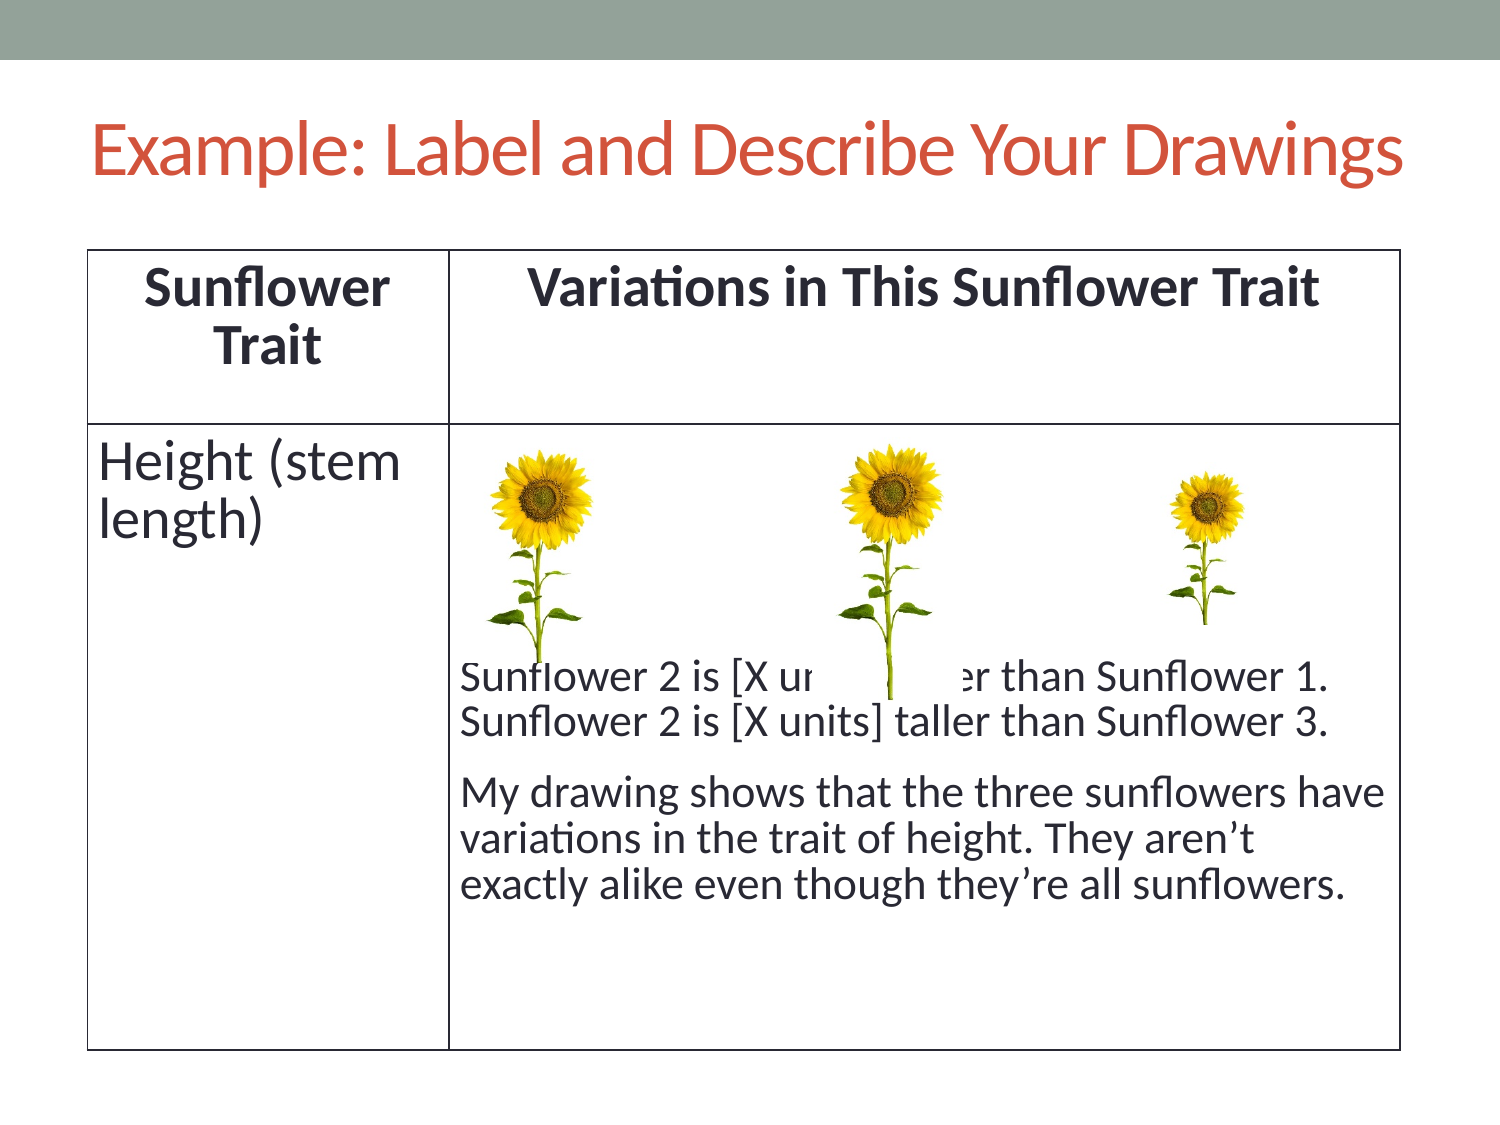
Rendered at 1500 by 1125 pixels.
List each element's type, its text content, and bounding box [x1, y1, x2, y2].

text_box [0, 0, 1500, 75]
picture [812, 437, 963, 701]
table_header Sunflower Trait [88, 251, 448, 423]
table_header Variations in This Sunflower Trait [450, 251, 1399, 423]
picture [1149, 462, 1259, 626]
table_cell Height (stem length) [88, 425, 448, 1049]
title Example: Label and Describe Your Drawings [75, 75, 1425, 225]
picture [462, 437, 613, 663]
table_cell Sunflower 2 is [X units] taller than Sunflower 1. Sunflower 2 is [X units] taller than Sunflower 3. My drawing shows that the three sunflowers have variations in the trait of height. They aren’t exactly alike even though they’re all sunflowers. [450, 425, 1399, 1049]
